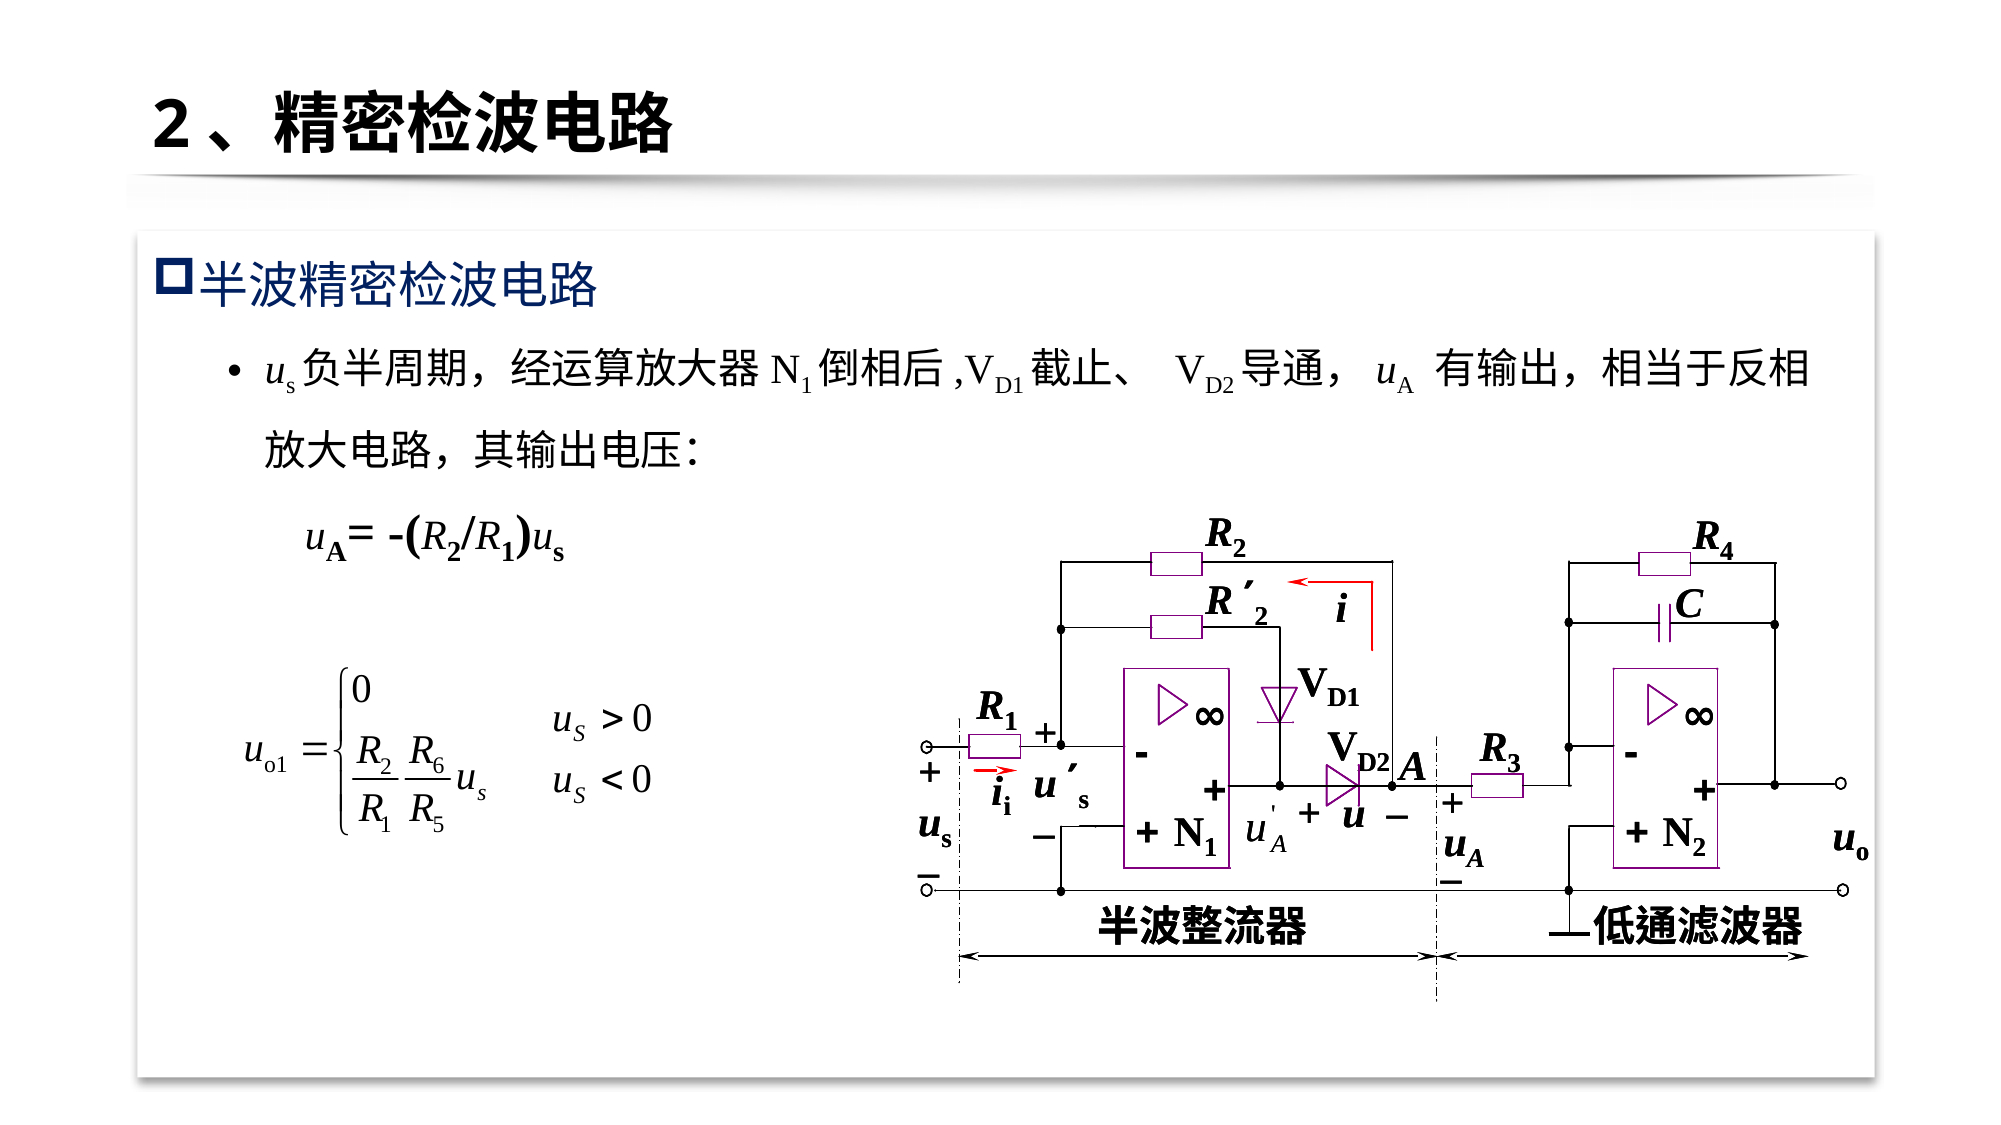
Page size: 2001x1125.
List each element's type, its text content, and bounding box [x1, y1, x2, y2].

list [899, 495, 1901, 1008]
text_box 半波精密检波电路 us负半周期，经运算放大器N1倒相后,VD1截止、 VD2导通，uA 有输出，相当于反相放大电路，其输出电压： [137, 215, 1863, 931]
title 2、精密检波电路 [137, 77, 1863, 175]
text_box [238, 659, 661, 844]
text_box uA= -(R2/R1)us [290, 491, 580, 575]
picture [127, 175, 1874, 211]
